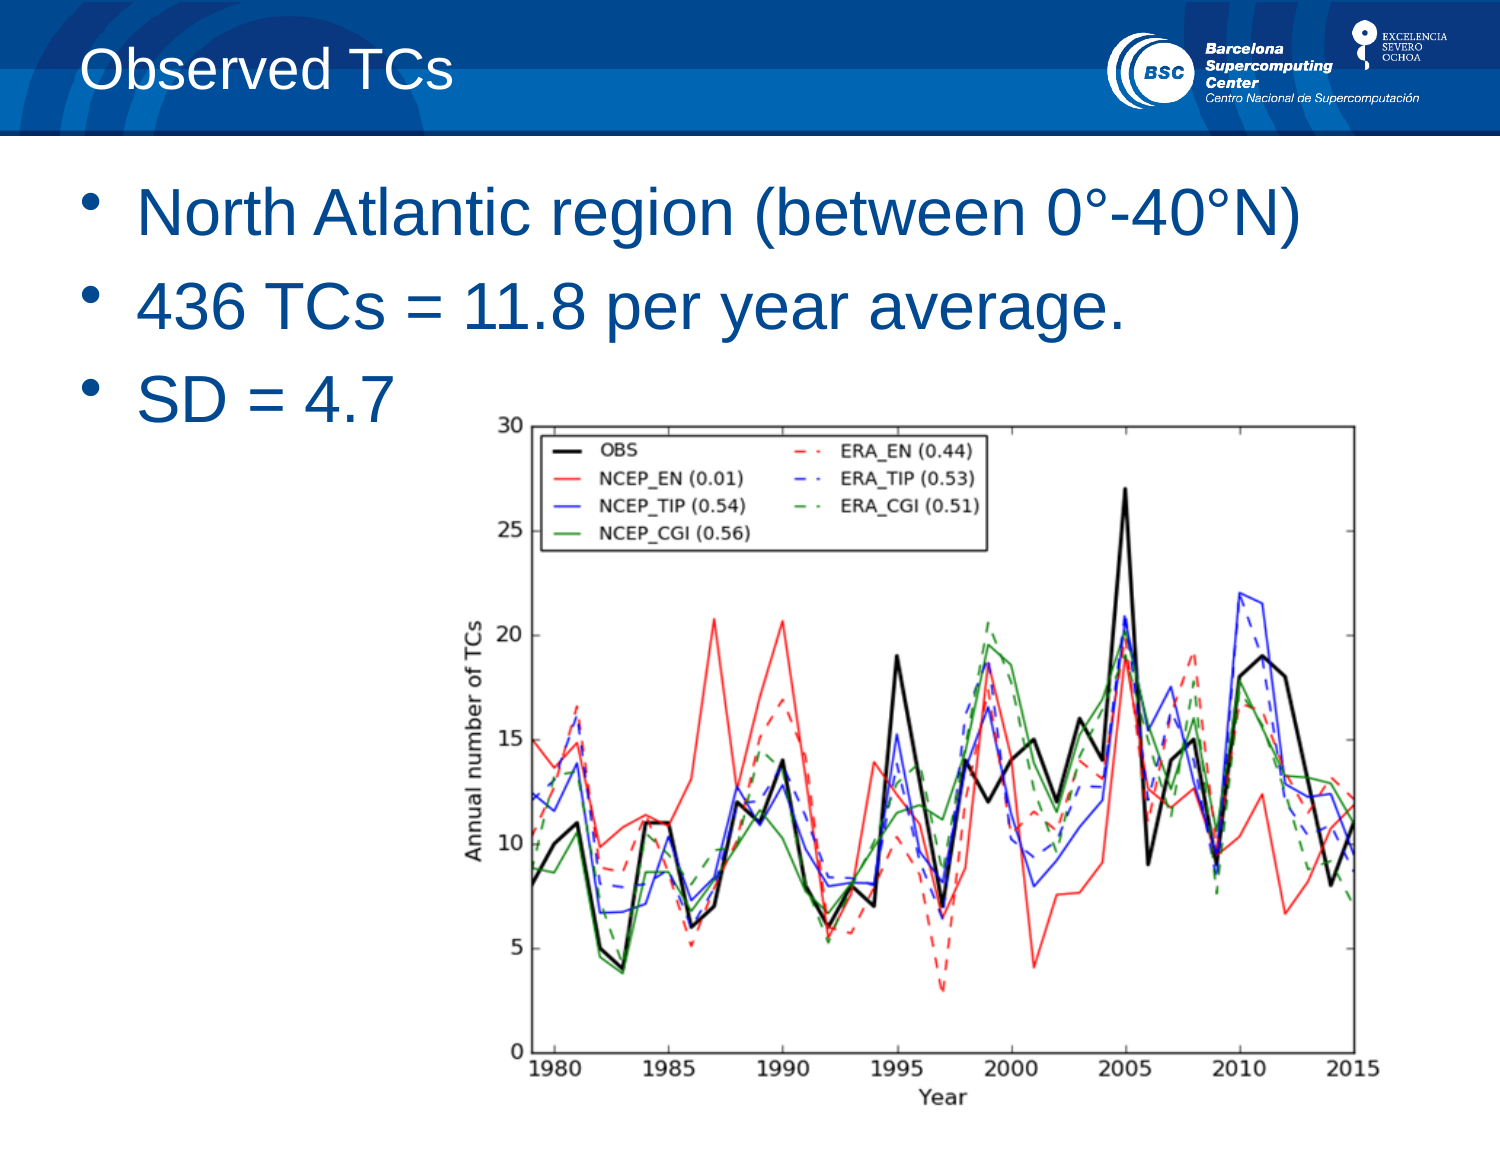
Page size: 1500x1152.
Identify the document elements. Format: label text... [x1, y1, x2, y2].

list North Atlantic region (between 0°-40°N) 436 TCs = 11.8 per year average. SD = 4.7 [64, 161, 1432, 1068]
picture [399, 347, 1461, 1131]
picture [0, 0, 1500, 136]
title Observed TCs [65, 23, 1081, 138]
